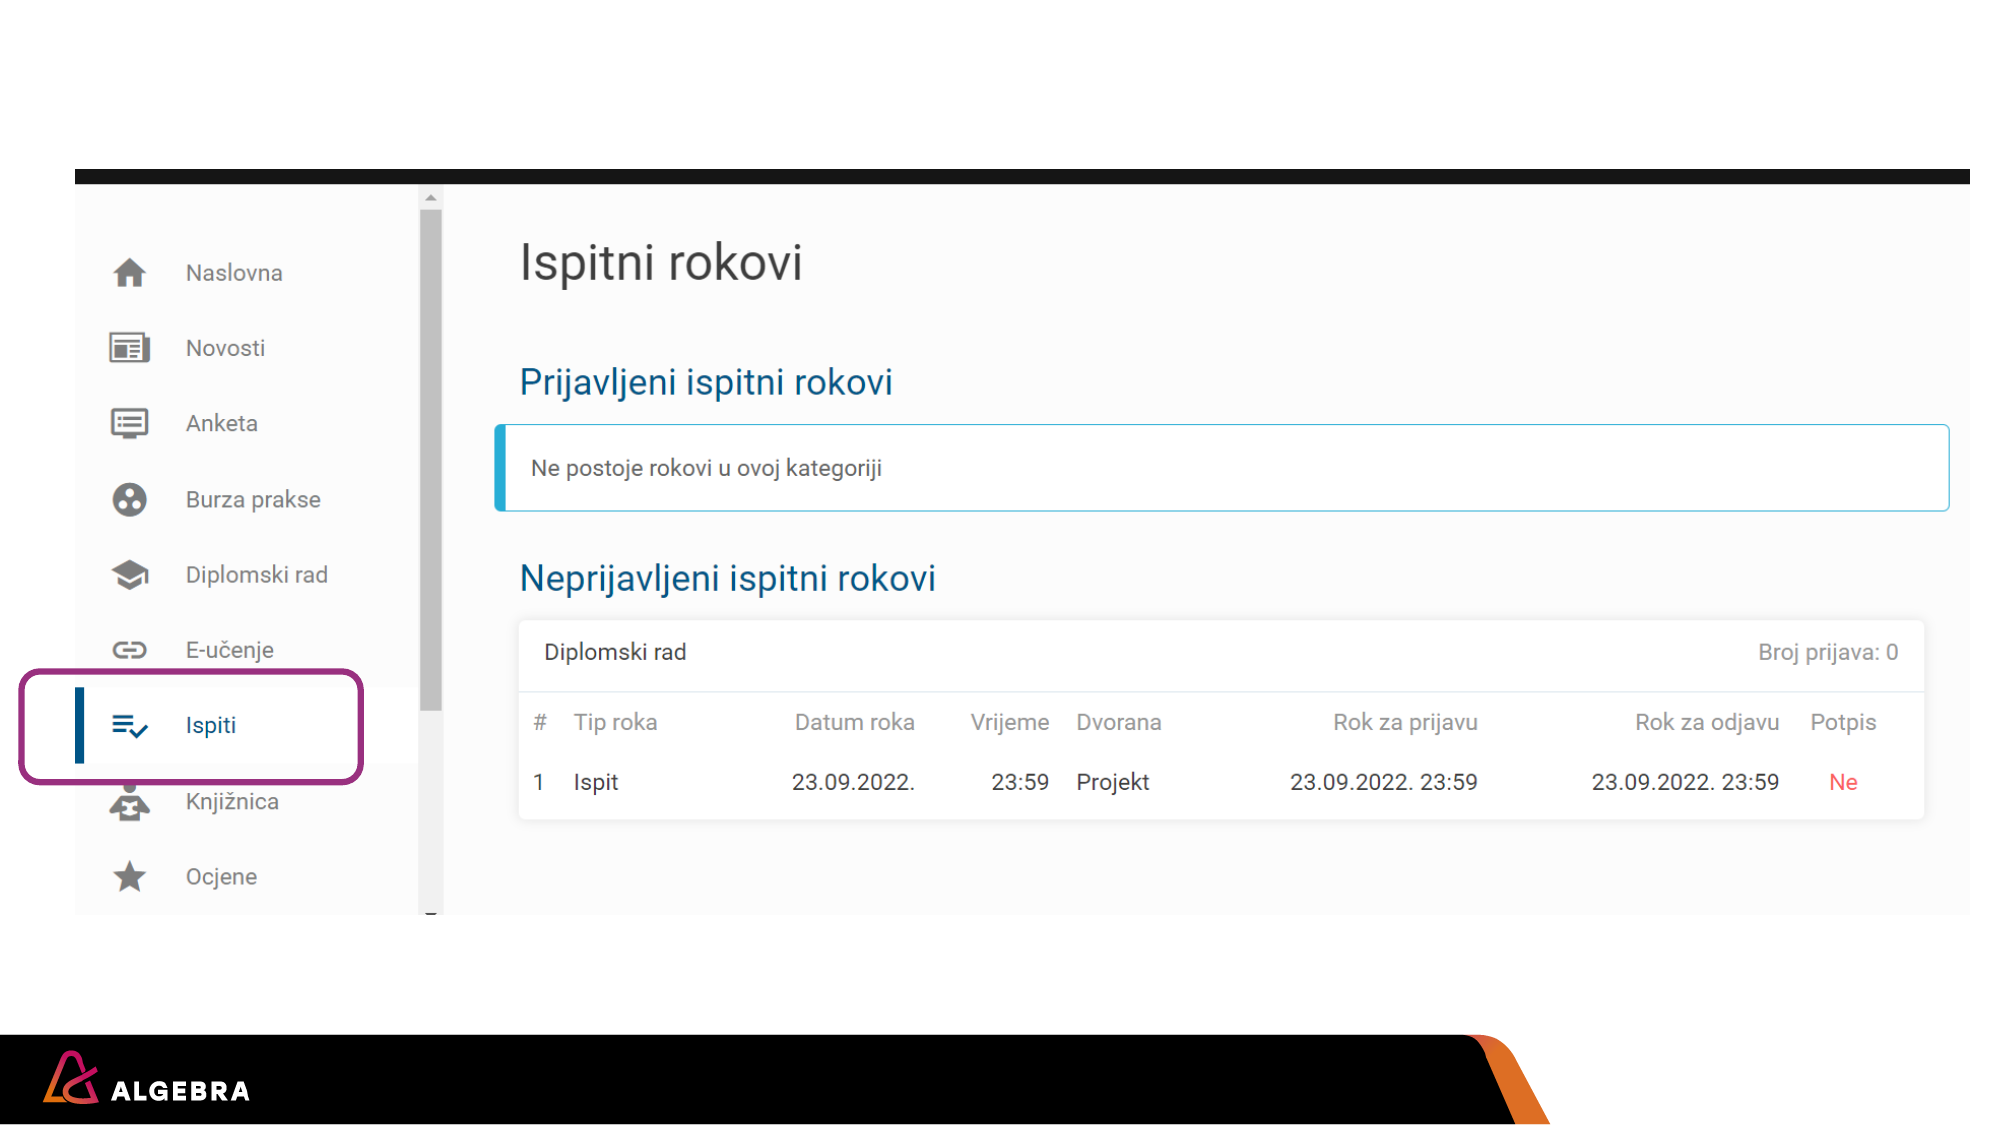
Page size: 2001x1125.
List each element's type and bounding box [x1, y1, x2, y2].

picture [75, 169, 1970, 915]
picture [0, 1034, 1733, 1125]
text_box [20, 670, 75, 784]
